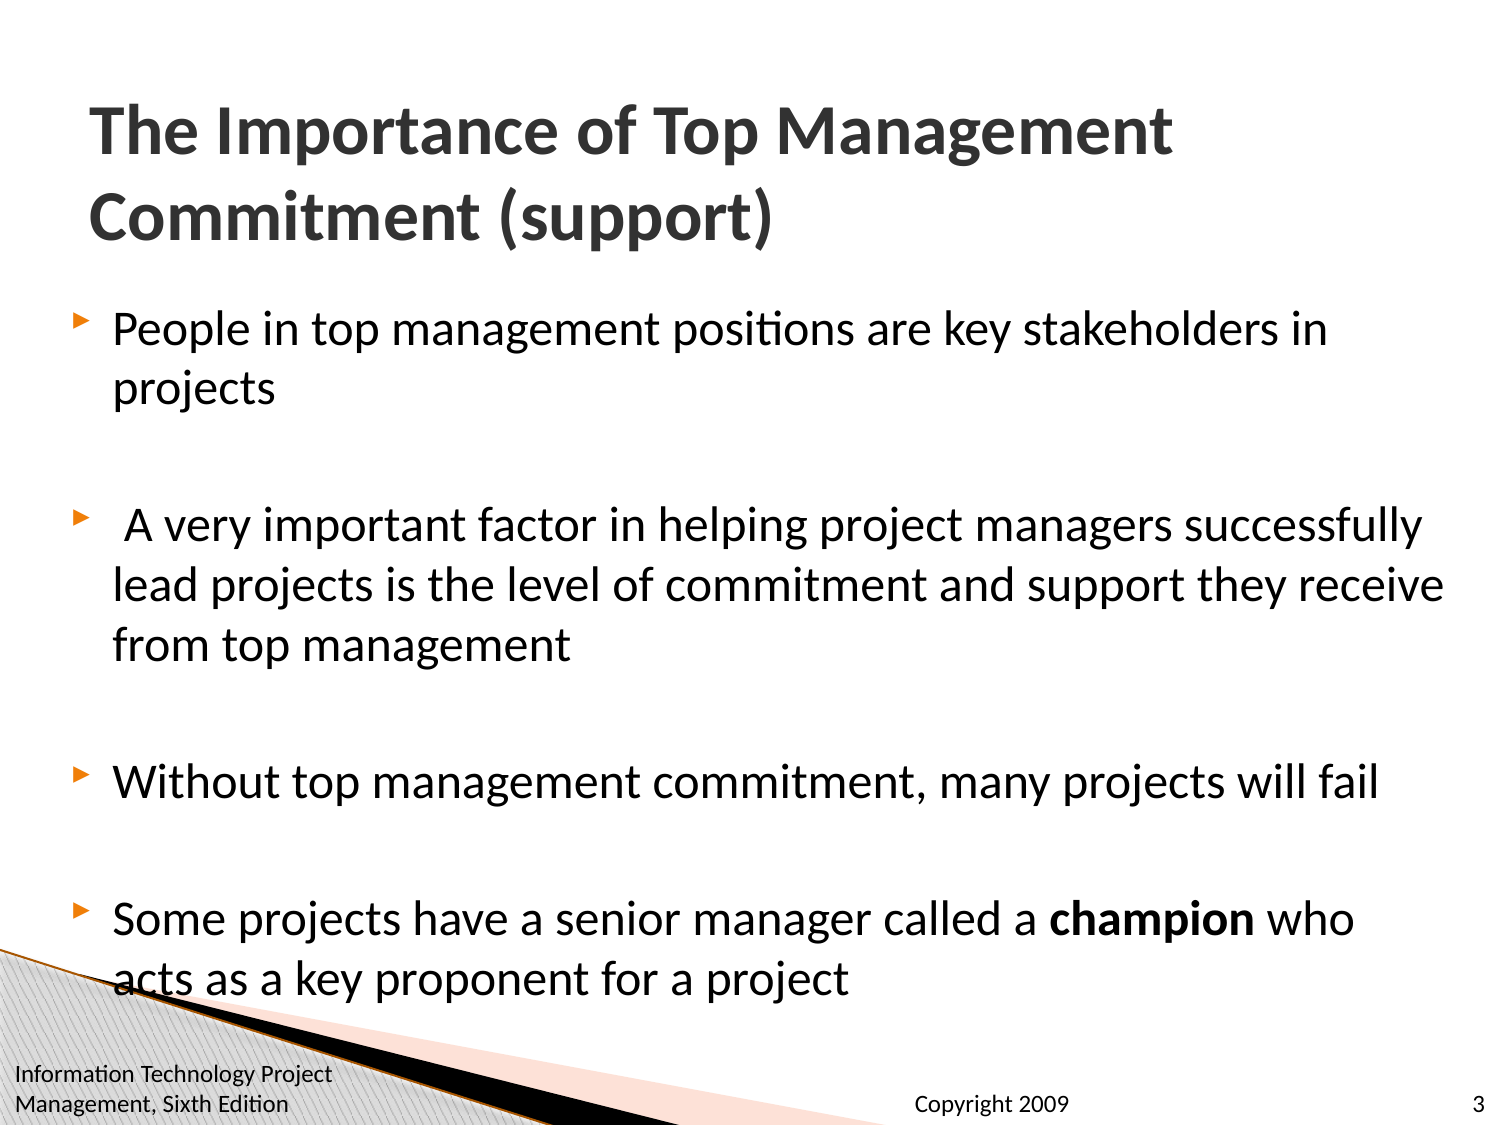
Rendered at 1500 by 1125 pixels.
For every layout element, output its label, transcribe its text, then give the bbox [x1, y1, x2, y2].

title The Importance of Top Management Commitment (support) [75, 75, 1425, 263]
slide_number 3 [1408, 1065, 1500, 1125]
footer Information Technology Project Management, Sixth Edition [0, 1065, 425, 1125]
list People in top management positions are key stakeholders in projects A very important factor in helping project managers successfully lead projects is the level of commitment and support they receive from top management Without top management commitment, many projects will fail Some projects have a senior manager called a champion who acts as a key proponent for a project [37, 287, 1463, 1031]
